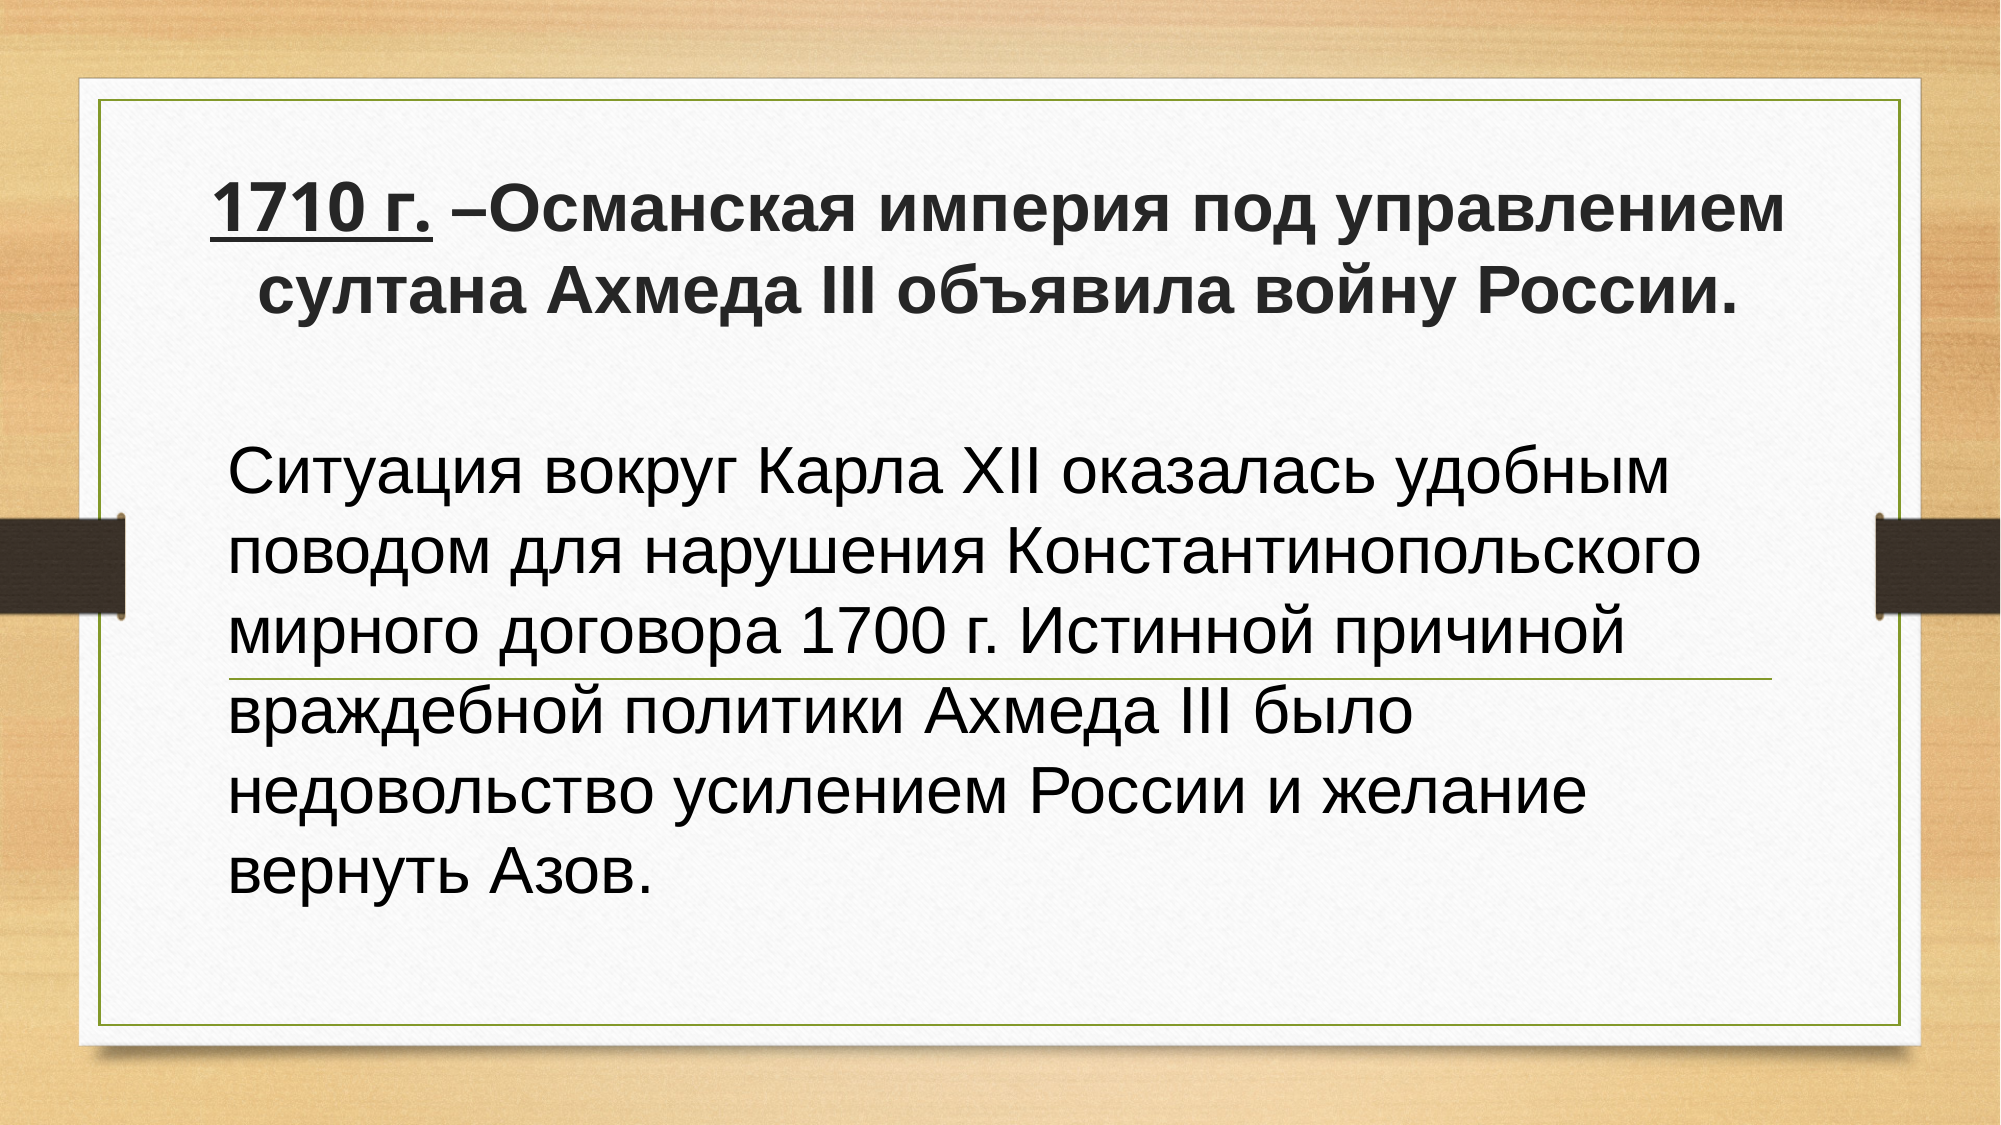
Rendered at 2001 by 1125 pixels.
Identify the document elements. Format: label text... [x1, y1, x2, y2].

title 1710 г. –Османская империя под управлением султана Ахмеда III объявила войну России. [113, 154, 1885, 337]
picture [0, 0, 2001, 1125]
list Ситуация вокруг Карла XII оказалась удобным поводом для нарушения Константинопольского мирного договора 1700 г. Истинной причиной враждебной политики Ахмеда III было недовольство усилением России и желание вернуть Азов. [212, 377, 1786, 1078]
